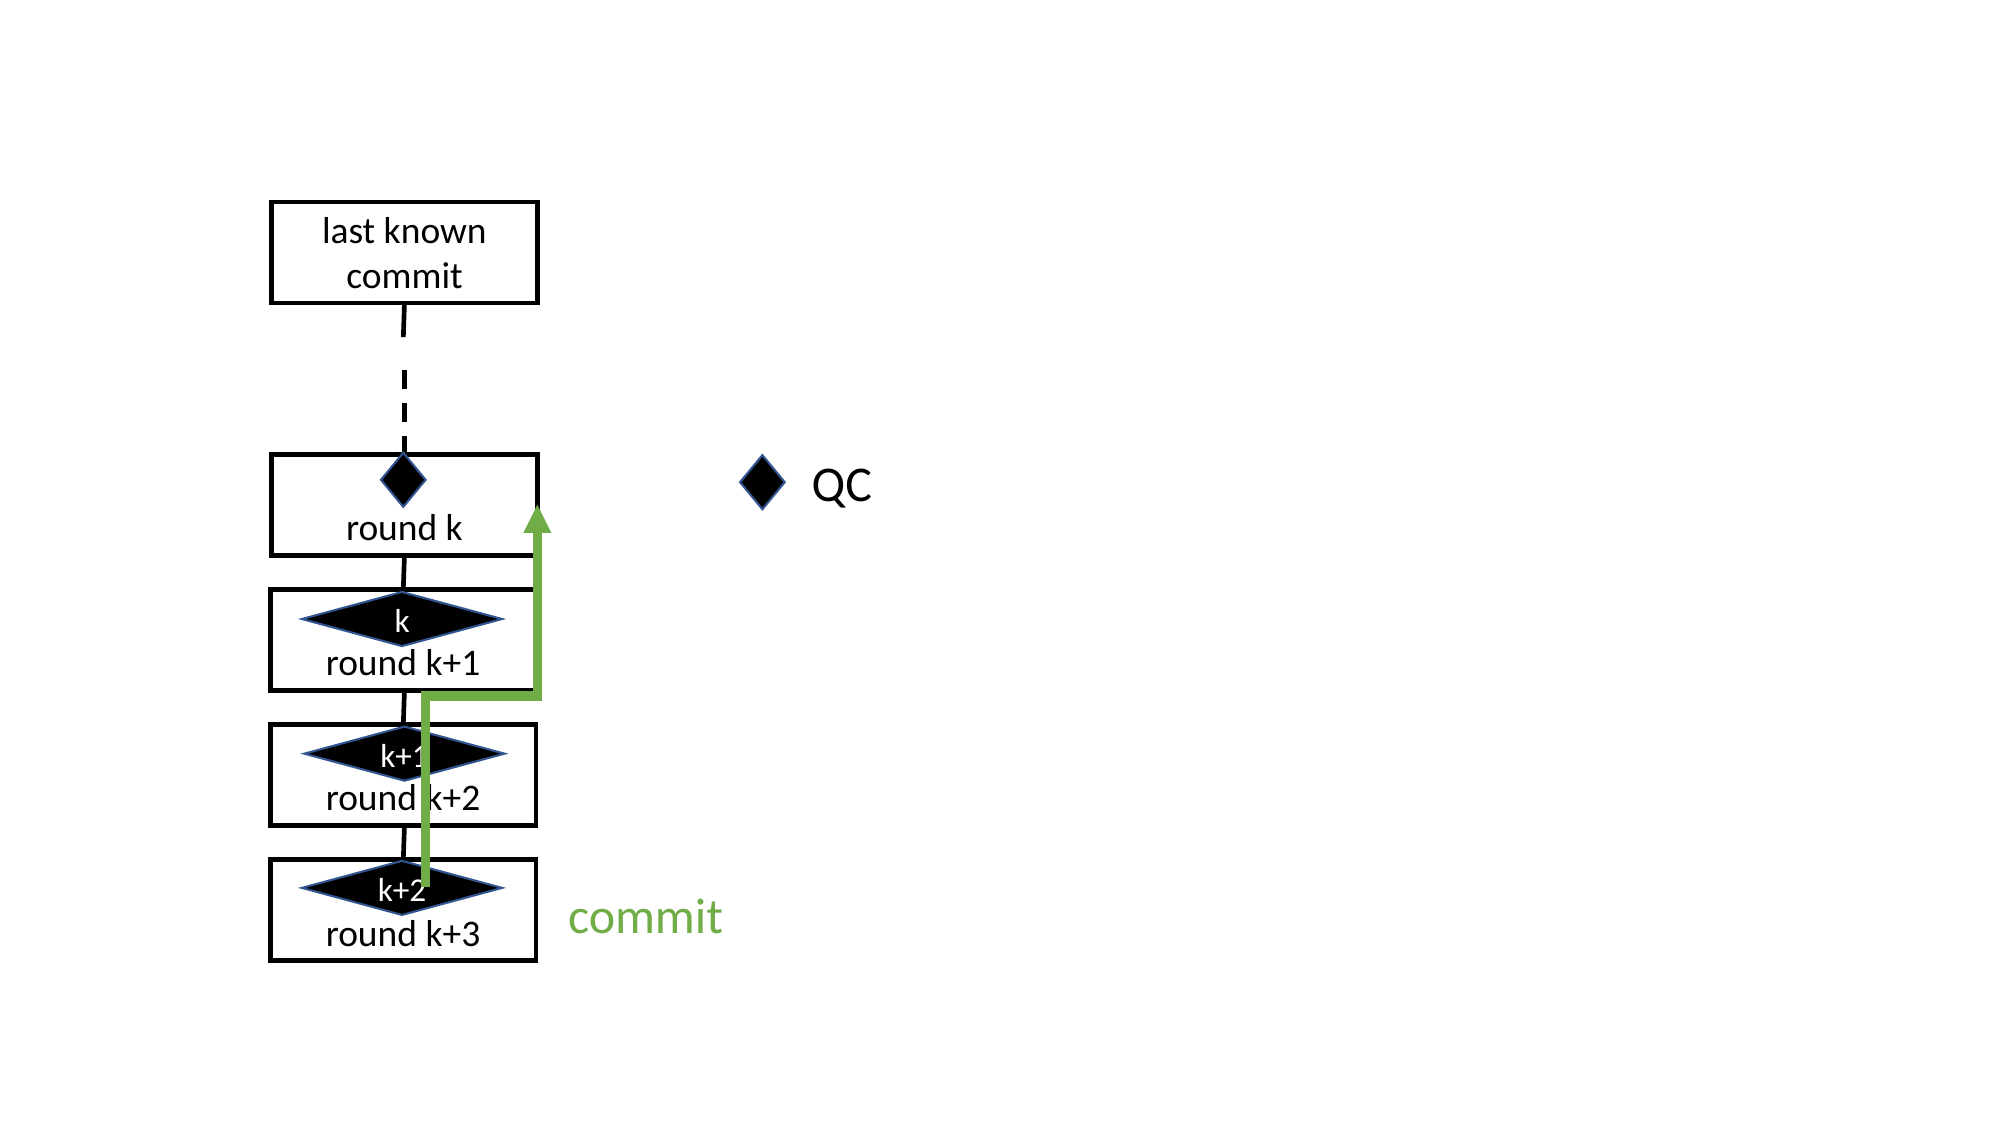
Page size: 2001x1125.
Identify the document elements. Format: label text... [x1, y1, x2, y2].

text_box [425, 504, 538, 887]
text_box round k+1 [269, 588, 425, 692]
text_box last known commit [271, 201, 538, 304]
text_box [738, 453, 787, 511]
text_box [379, 451, 427, 509]
text_box k+1 [300, 725, 421, 782]
text_box round k+3 [269, 859, 537, 962]
text_box commit [553, 875, 741, 951]
text_box k [297, 590, 425, 648]
text_box round k [271, 453, 538, 556]
text_box QC [740, 444, 888, 520]
text_box k+2 [297, 859, 507, 917]
text_box round k+2 [269, 724, 421, 827]
